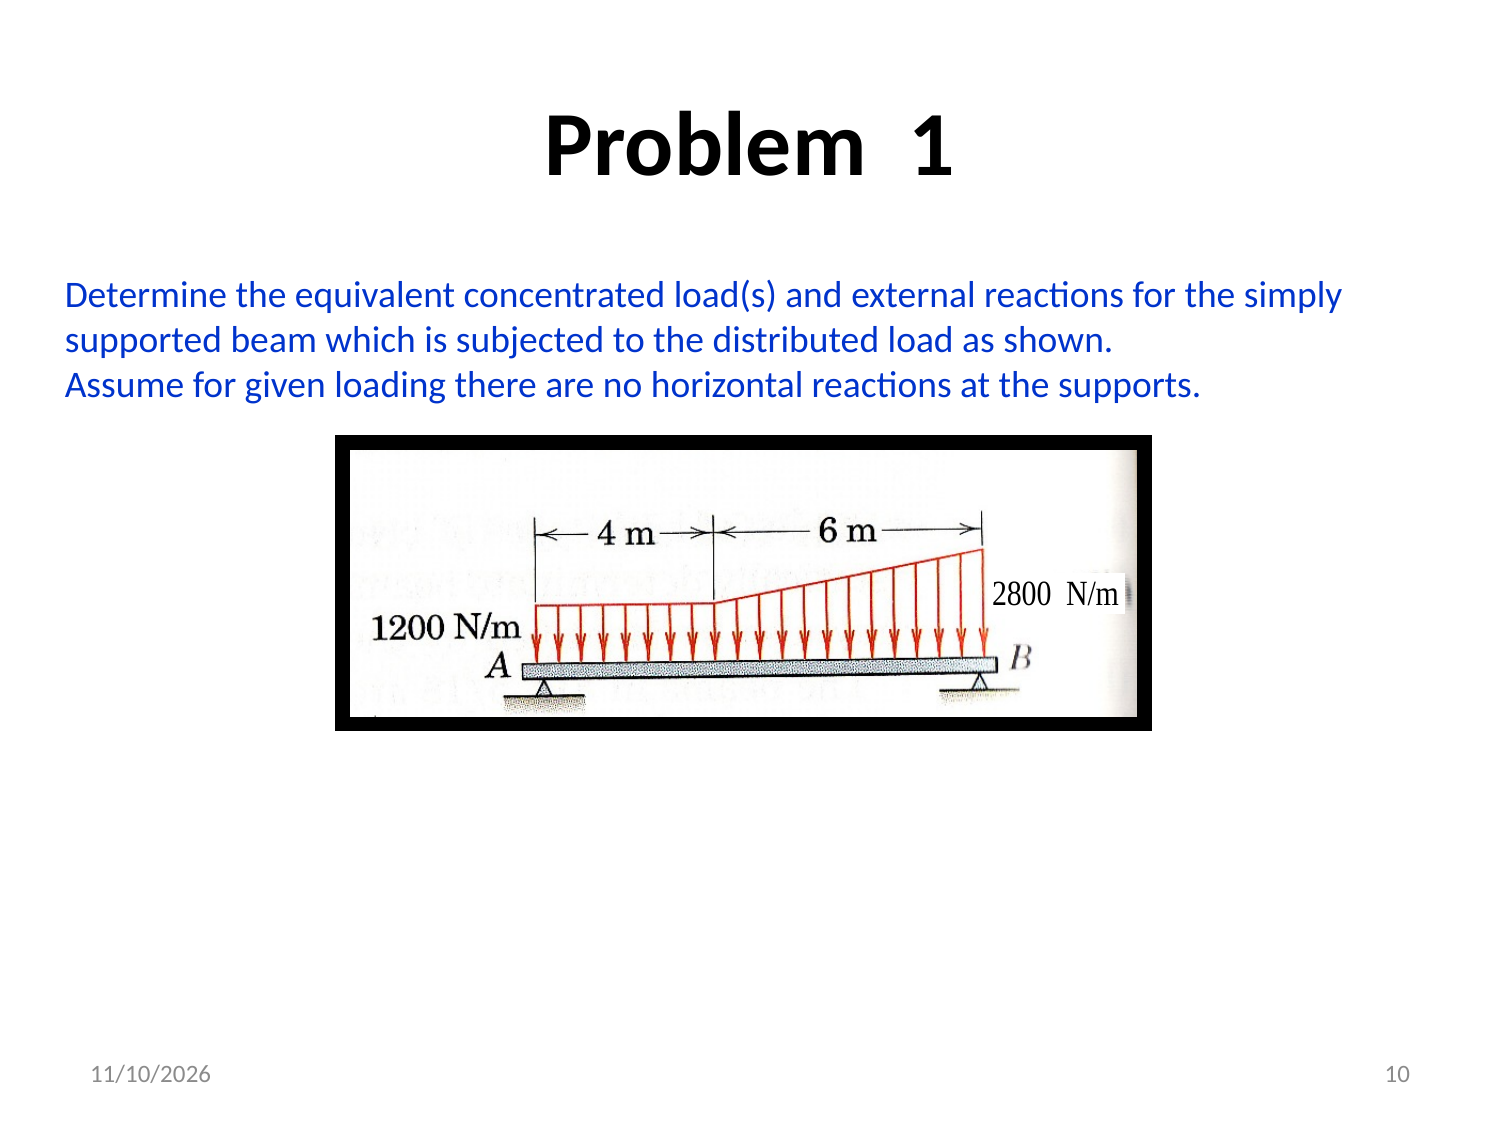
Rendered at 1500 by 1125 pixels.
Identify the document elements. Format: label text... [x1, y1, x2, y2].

text_box Determine the equivalent concentrated load(s) and external reactions for the simply supported beam which is subjected to the distributed load as shown. Assume for given loading there are no horizontal reactions at the supports. [49, 262, 1475, 413]
slide_number 10 [1074, 1042, 1425, 1103]
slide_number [75, 1042, 425, 1103]
title Problem 1 [75, 45, 1425, 233]
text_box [349, 449, 1138, 717]
